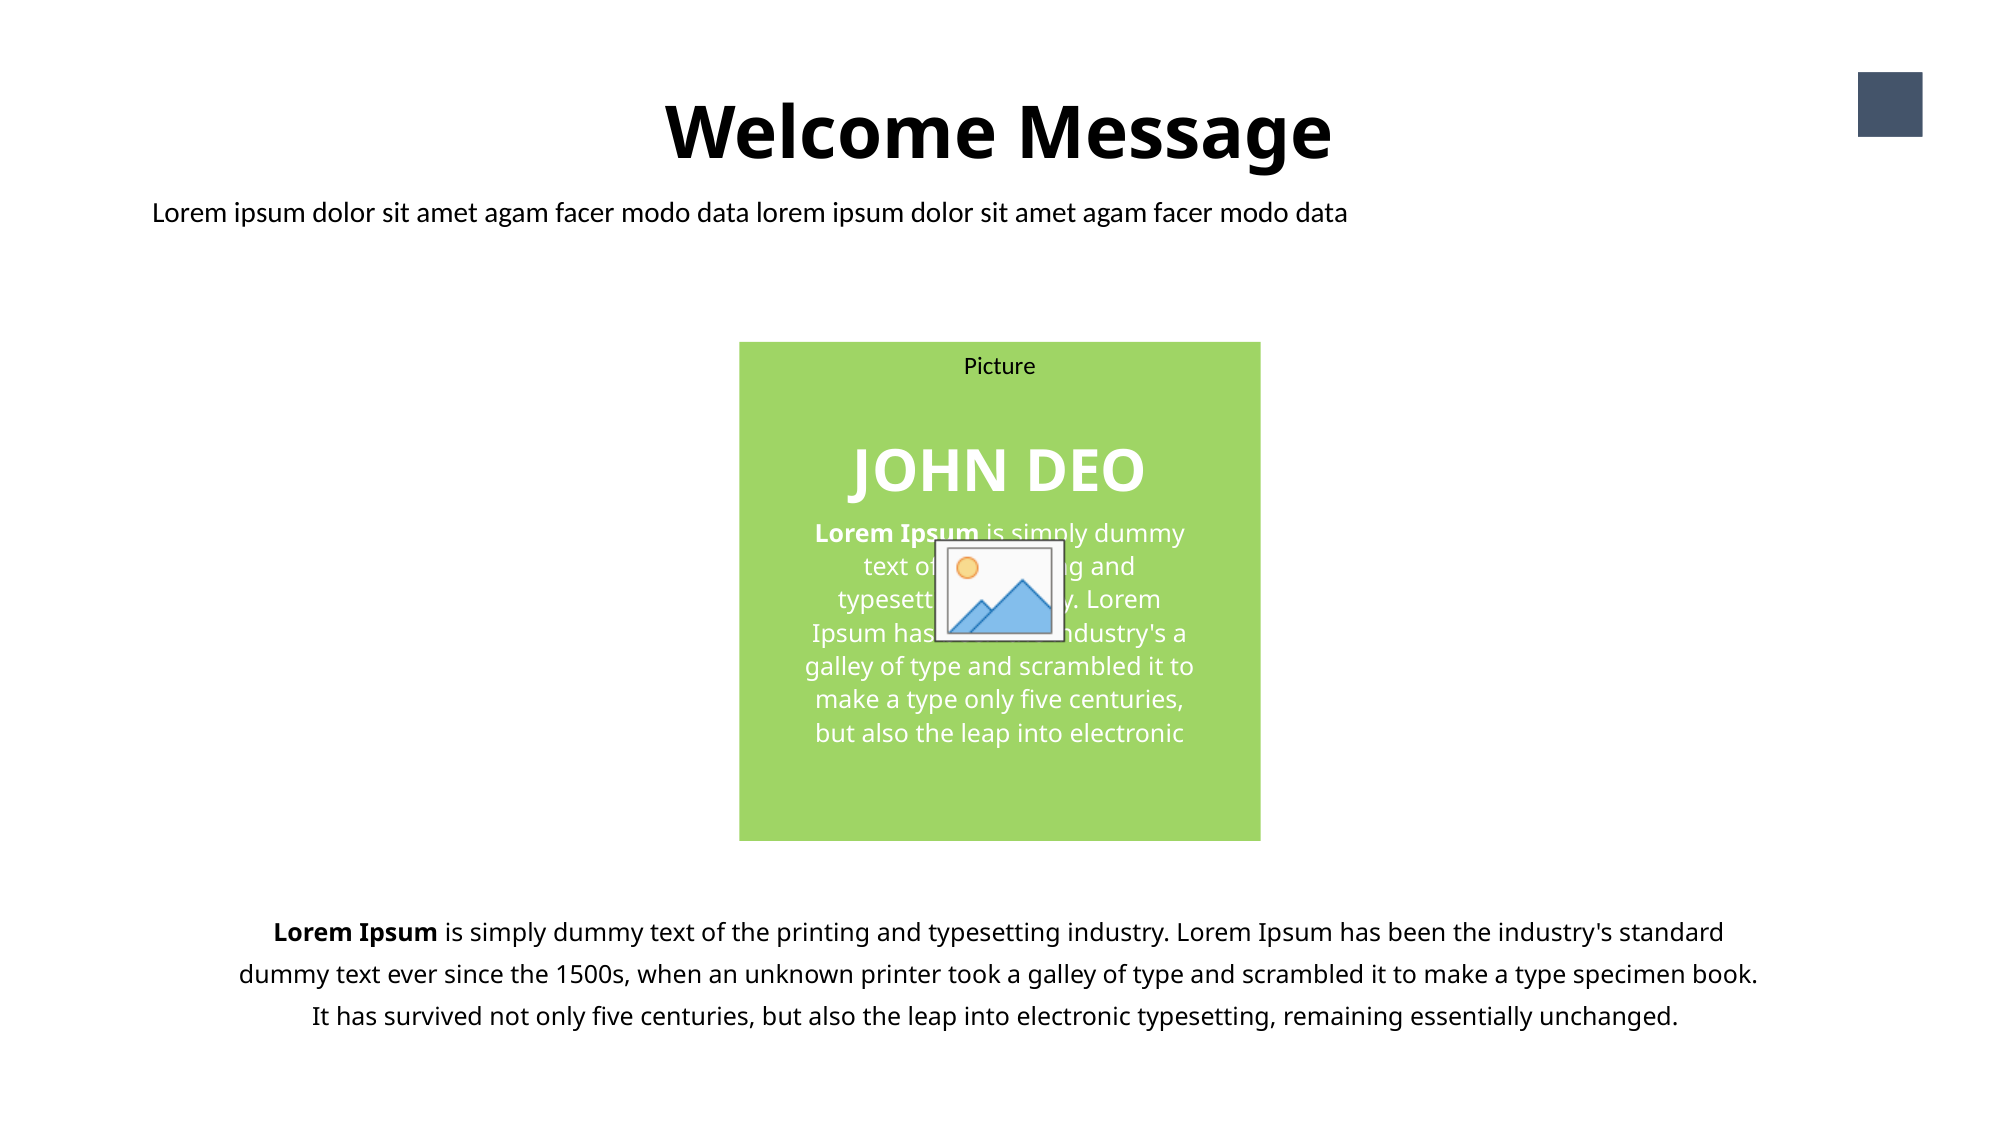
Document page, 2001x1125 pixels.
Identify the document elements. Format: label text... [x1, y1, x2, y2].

picture [0, 341, 2000, 841]
slide_number 3 [1863, 78, 1927, 130]
subtitle Lorem ipsum dolor sit amet agam facer modo data lorem ipsum dolor sit amet agam facer modo data [137, 186, 1863, 227]
text_box Lorem Ipsum is simply dummy text of the printing and typesetting industry. Lorem Ipsum has been the industry's standard dummy text ever since the 1500s, when an unknown printer took a galley of type and scrambled it to make a type specimen book. It has survived not only five centuries, but also the leap into electronic typesetting, remaining essentially unchanged. [213, 897, 1787, 1038]
title Welcome Message [137, 78, 1863, 186]
text_box [1863, 130, 1924, 138]
text_box [1857, 71, 1924, 78]
